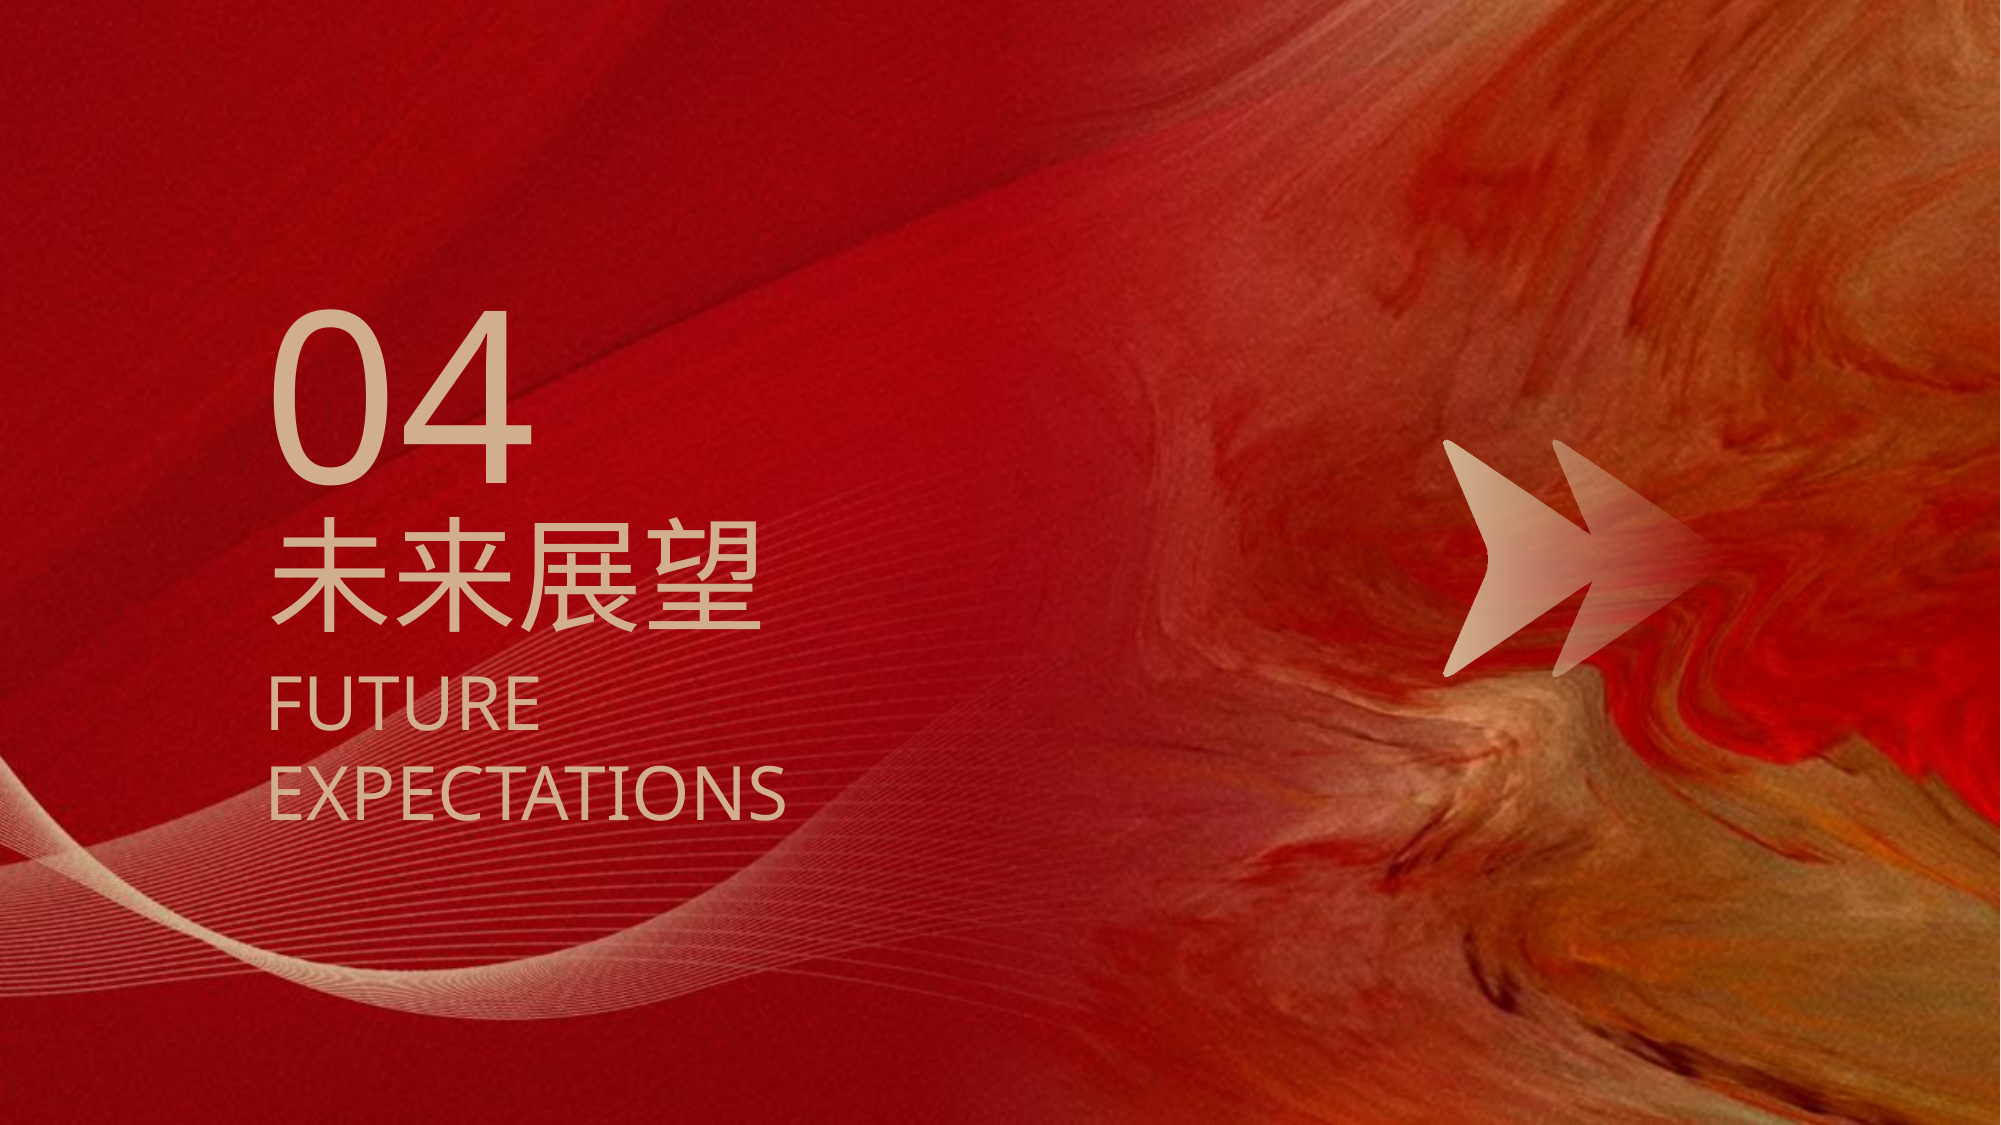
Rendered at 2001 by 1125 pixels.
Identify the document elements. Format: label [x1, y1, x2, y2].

text_box [250, 236, 943, 845]
picture [0, 0, 2001, 1125]
